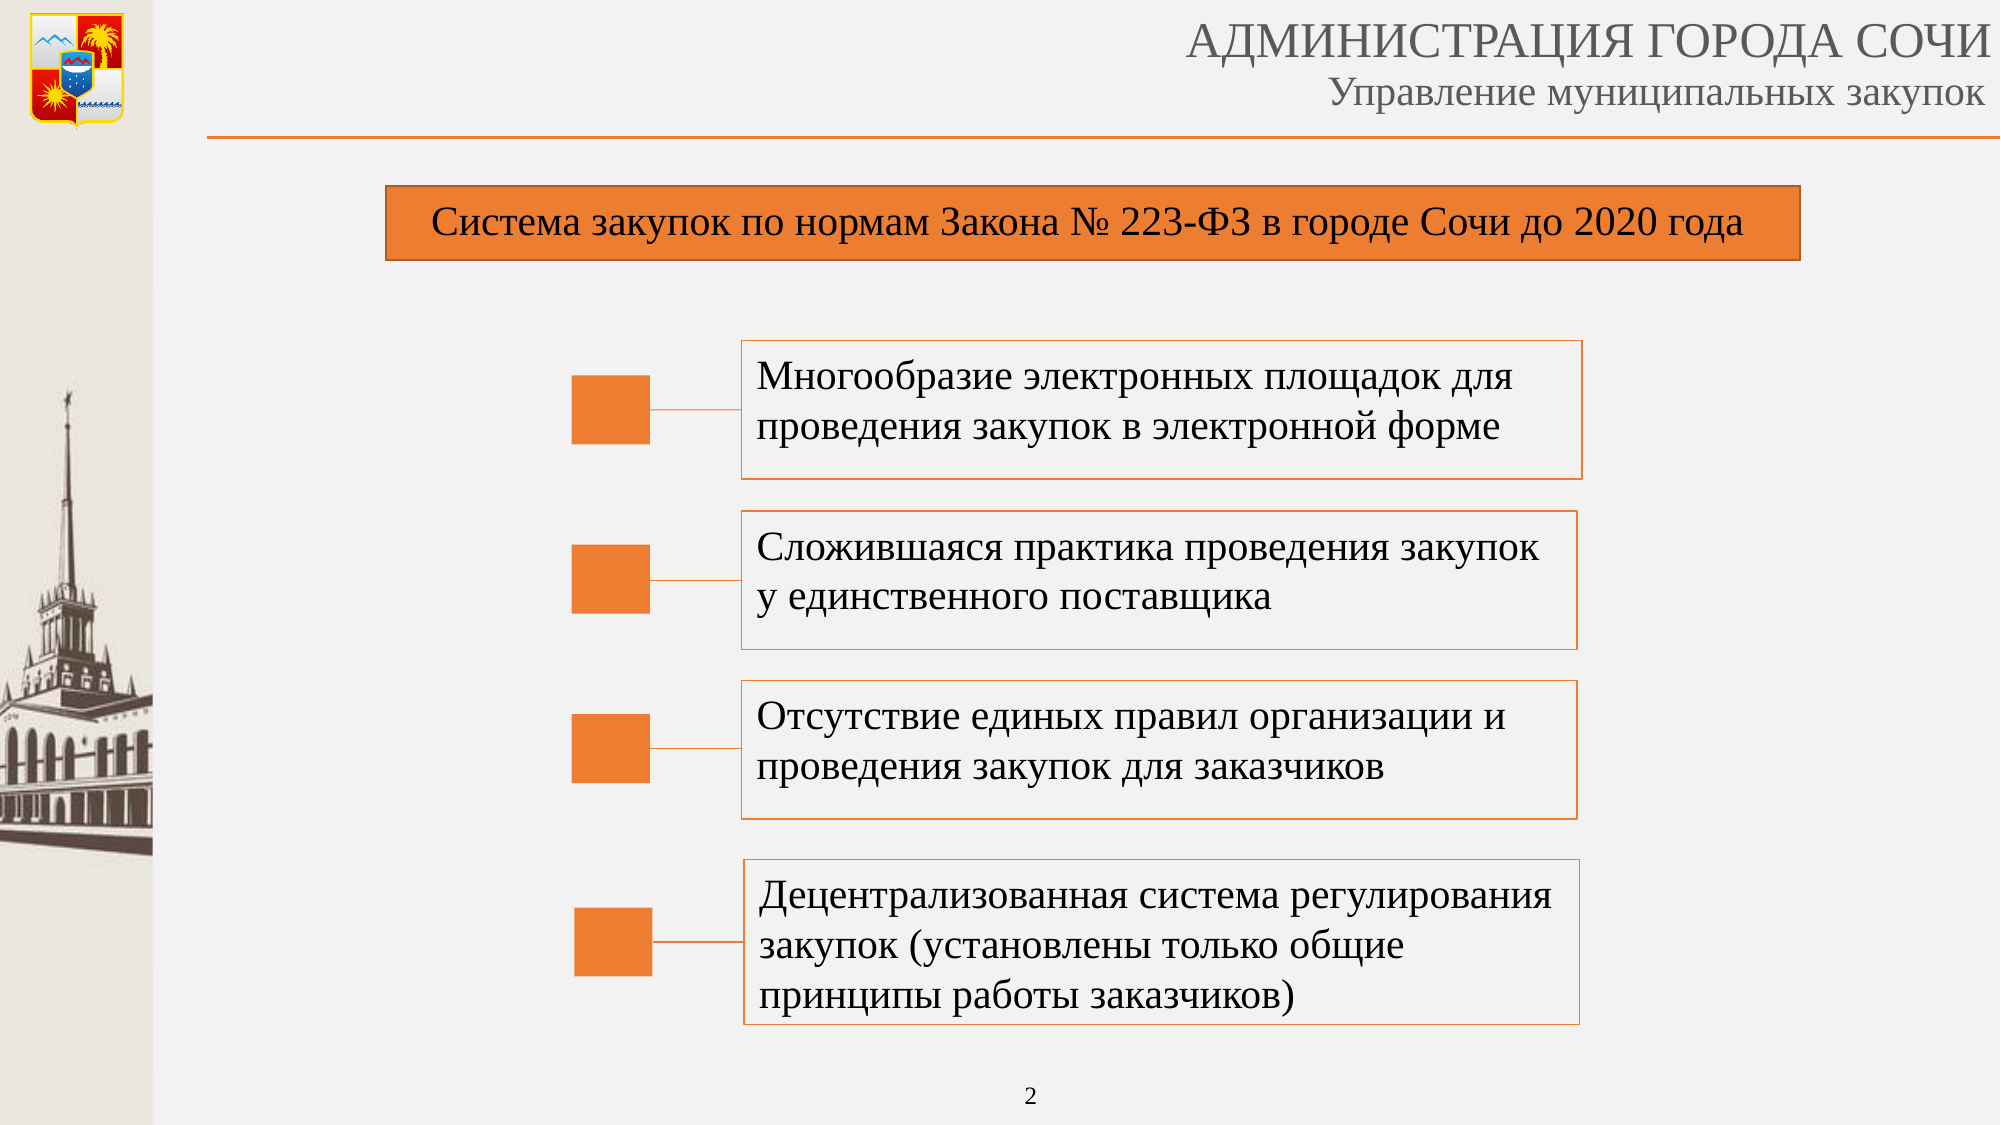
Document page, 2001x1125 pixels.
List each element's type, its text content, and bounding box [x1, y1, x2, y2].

text_box Сложившаяся практика проведения закупок у единственного поставщика [741, 510, 1577, 650]
text_box Многообразие электронных площадок для проведения закупок в электронной форме [741, 340, 1582, 480]
text_box [571, 544, 650, 614]
text_box Отсутствие единых правил организации и проведения закупок для заказчиков [741, 680, 1577, 819]
text_box [574, 907, 653, 977]
text_box [571, 375, 650, 445]
slide_number 2 [805, 1065, 1256, 1125]
text_box Децентрализованная система регулирования закупок (установлены только общие принципы работы заказчиков) [744, 859, 1580, 1025]
picture [13, 0, 140, 143]
text_box Система закупок по нормам Закона № 223-ФЗ в городе Сочи до 2020 года [385, 185, 1801, 261]
text_box [571, 714, 650, 784]
picture [0, 215, 153, 967]
